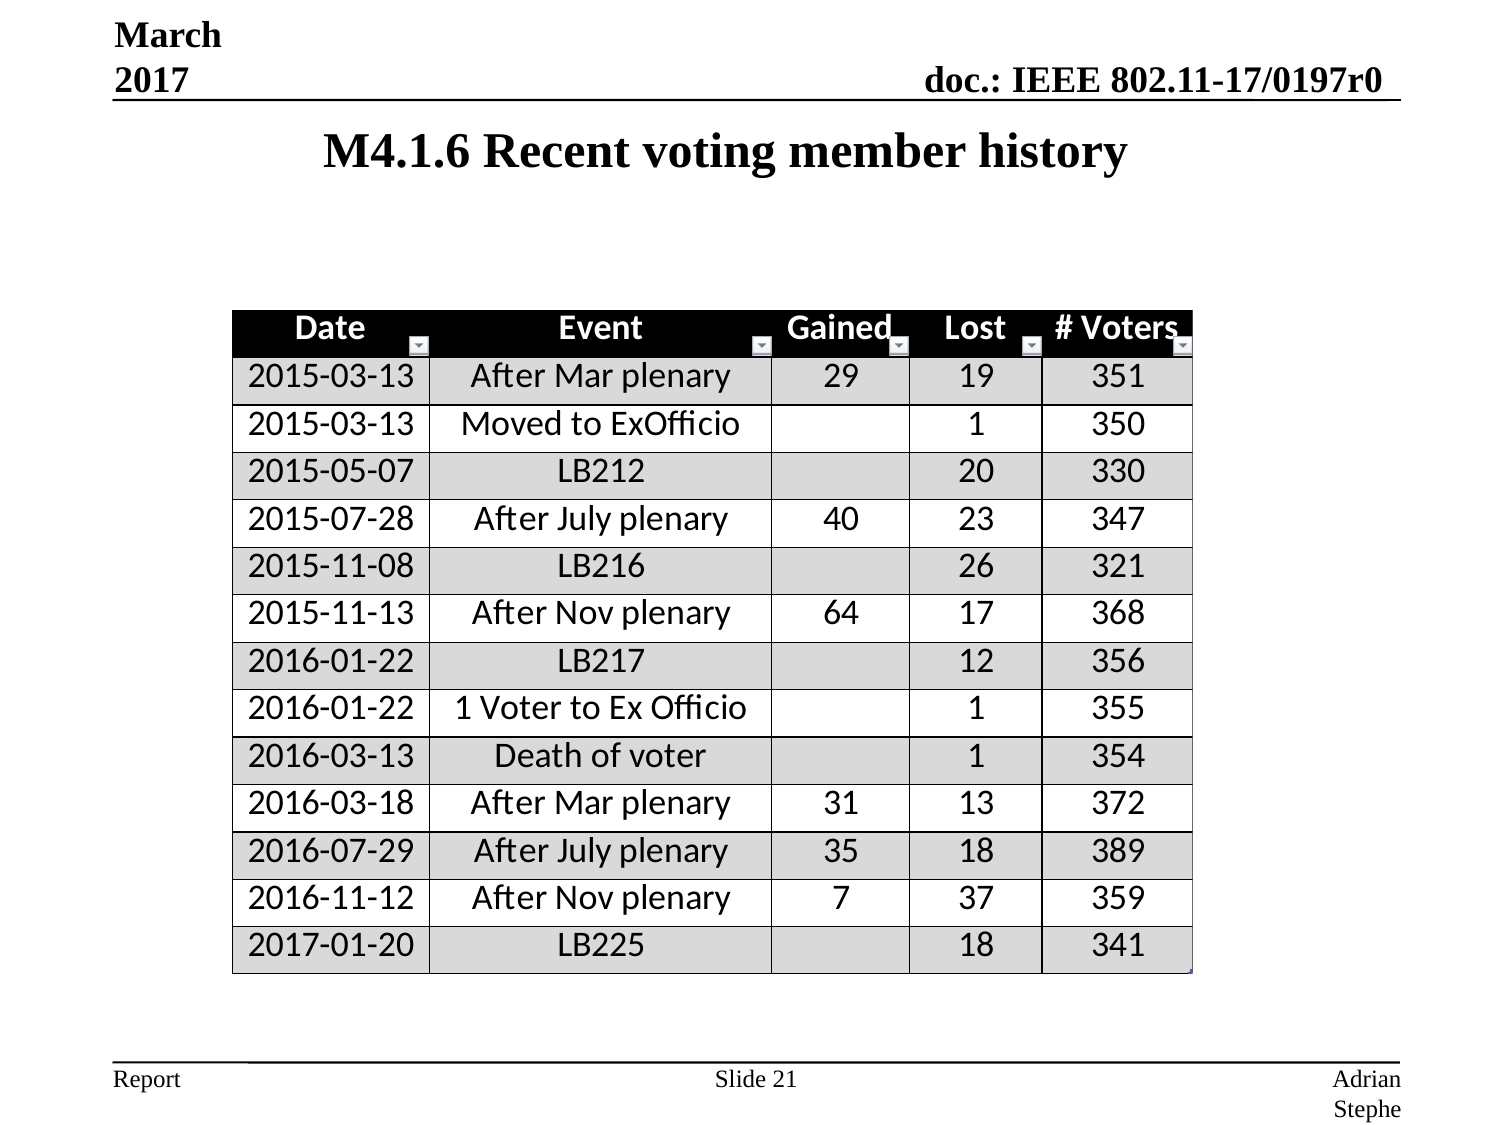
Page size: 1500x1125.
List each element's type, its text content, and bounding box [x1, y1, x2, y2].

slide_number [114, 54, 272, 101]
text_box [231, 309, 1194, 976]
footer Adrian Stephens, Intel Corporation [1324, 1061, 1402, 1093]
title M4.1.6 Recent voting member history [88, 103, 1364, 192]
slide_number Slide 21 [712, 1061, 800, 1093]
